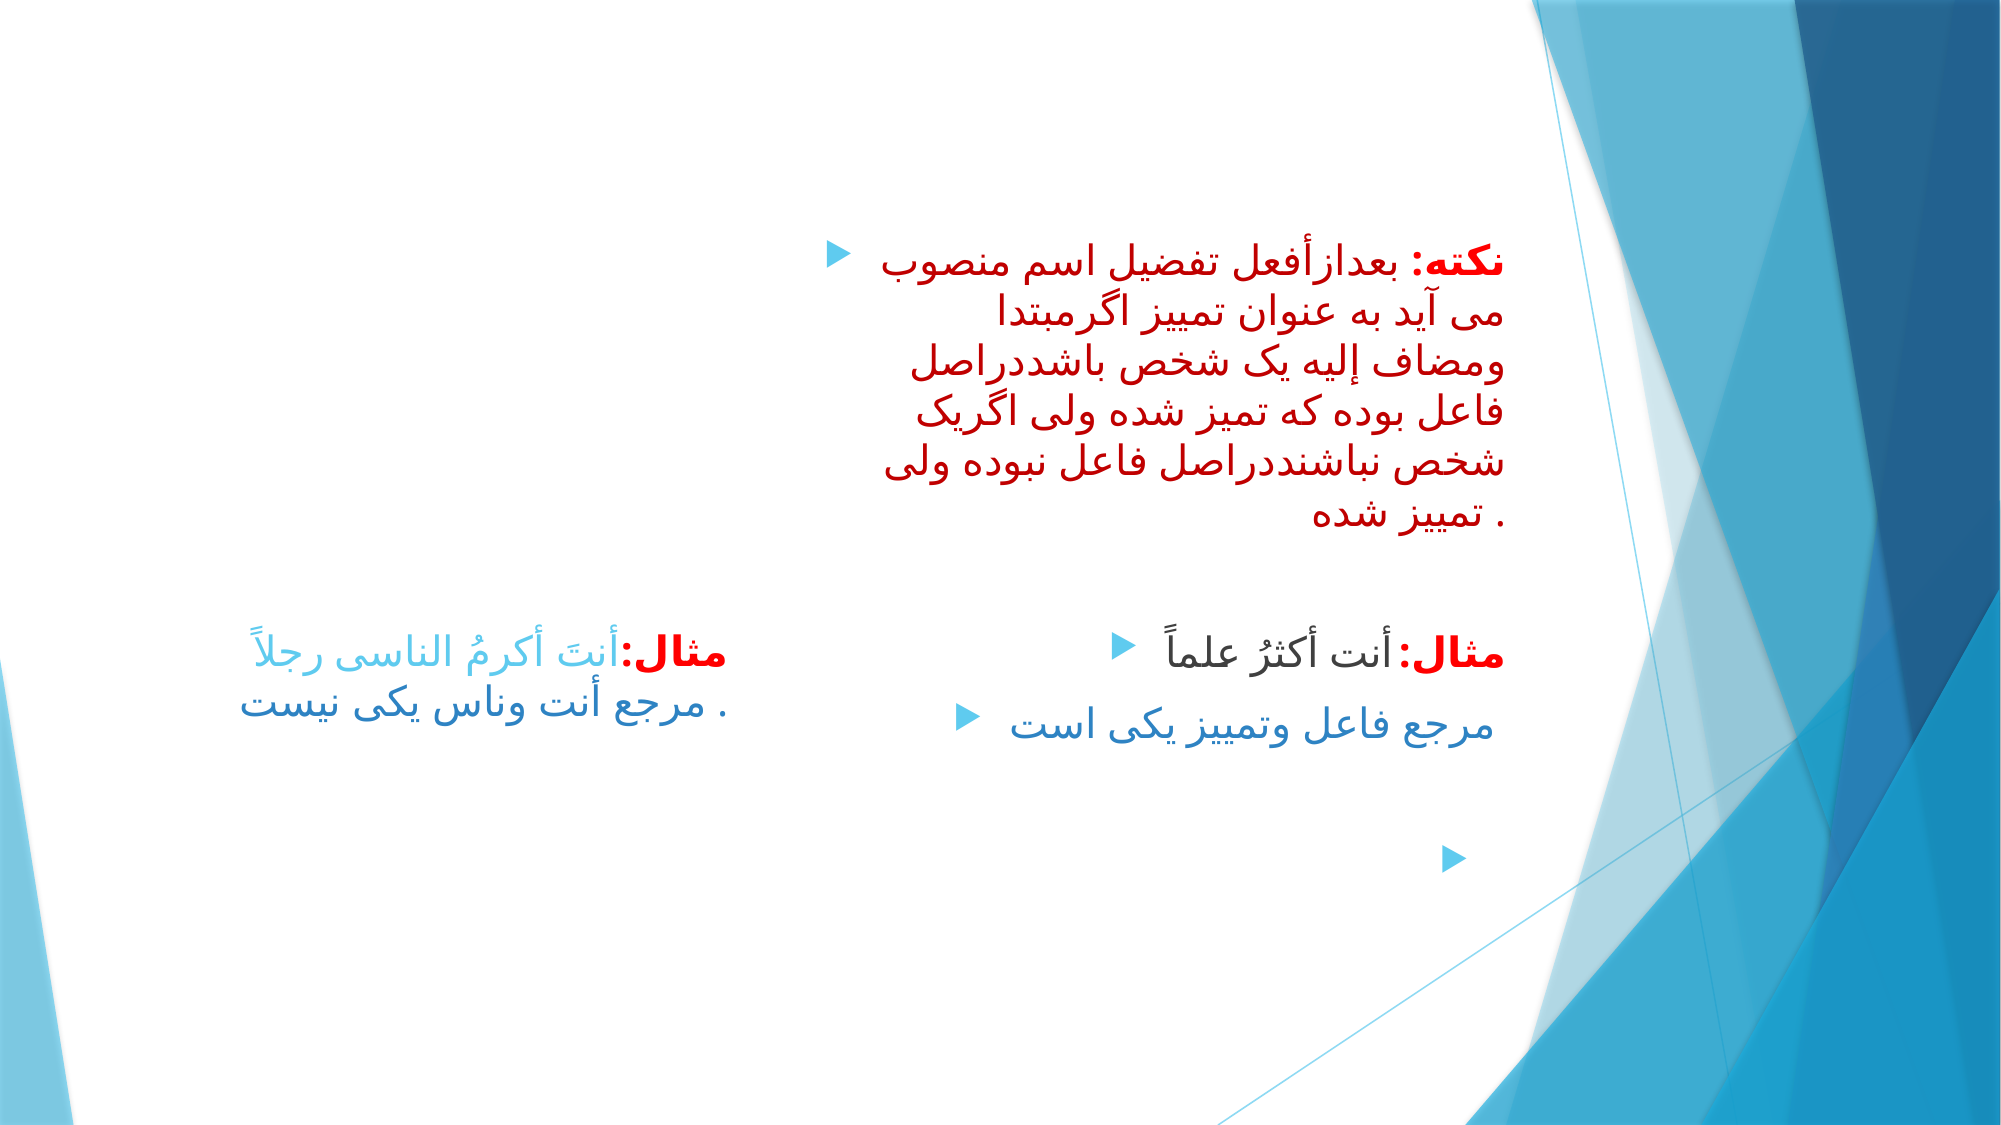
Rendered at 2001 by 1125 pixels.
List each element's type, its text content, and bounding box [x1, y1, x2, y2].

title مثال:أنتَ أکرمُ الناسی رجلاً مرجع أنت وناس یکی نیست . [111, 245, 744, 733]
list نکته: بعدازأفعل تفضیل اسم منصوب می آید به عنوان تمییز اگرمبتدا ومضاف إلیه یک شخص باشددراصل فاعل بوده که تمیز شده ولی اگریک شخص نباشنددراصل فاعل نبوده ولی تمییز شده . مثال:أنت أکثرُ علماً مرجع فاعل وتمییز یکی است [780, 84, 1522, 991]
